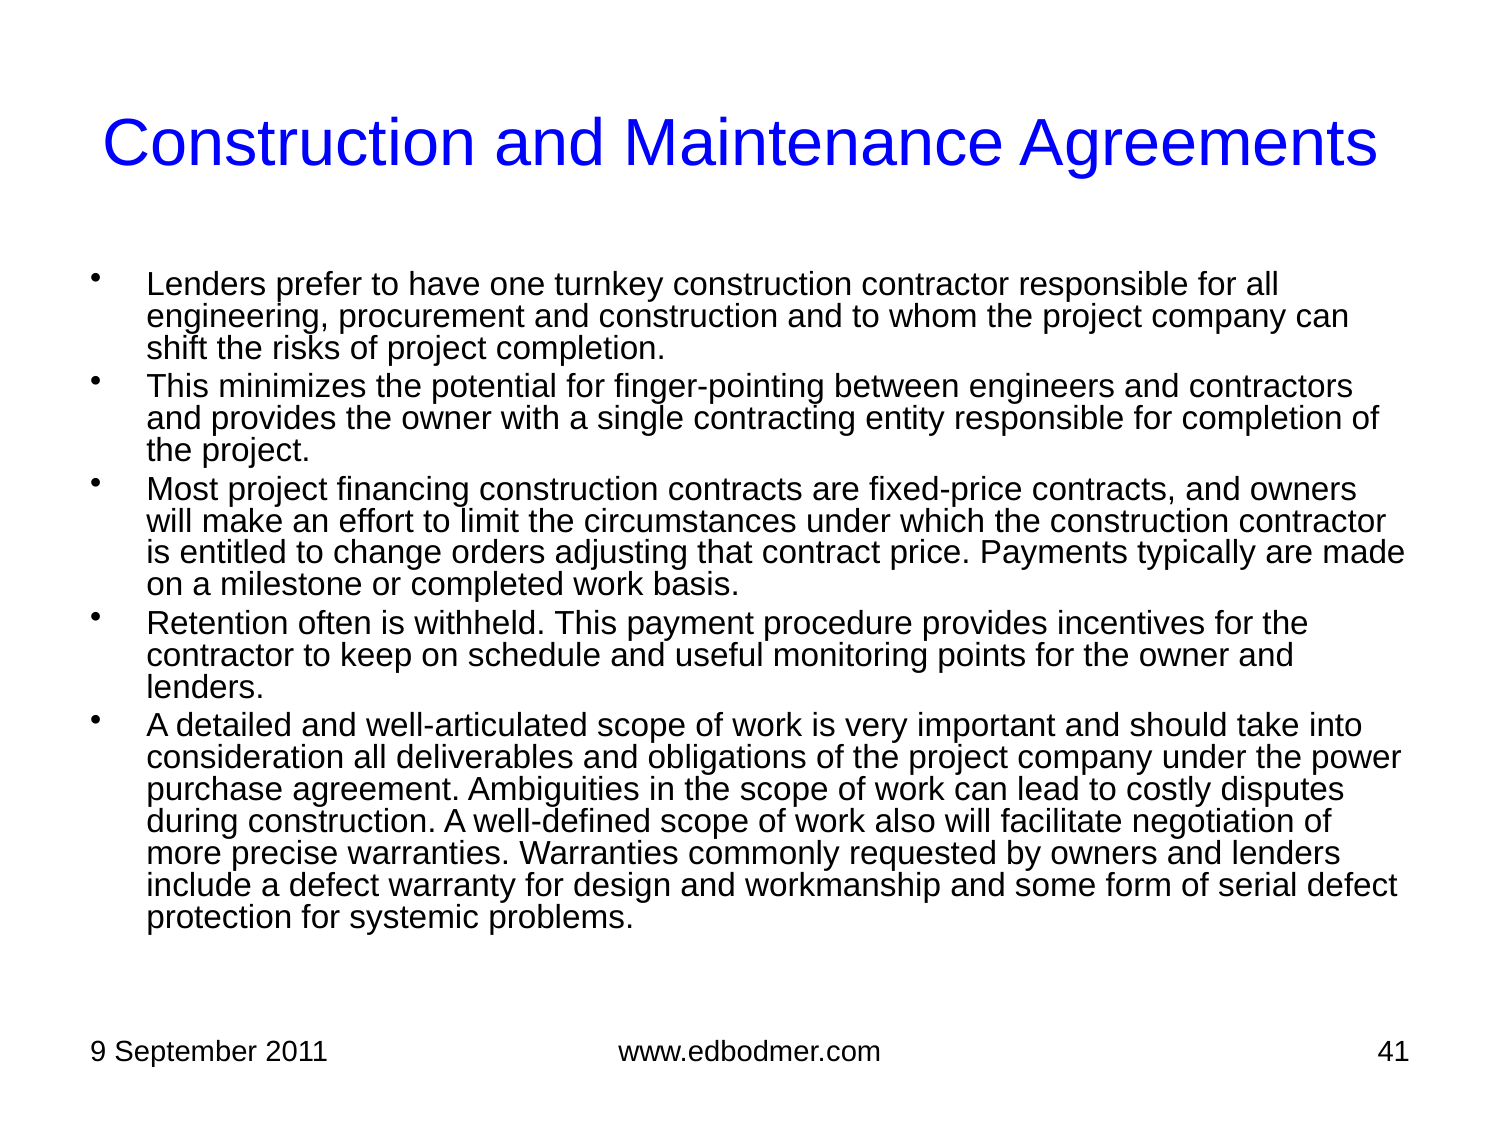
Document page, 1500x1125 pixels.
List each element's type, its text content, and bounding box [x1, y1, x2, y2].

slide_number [74, 1024, 426, 1103]
slide_number 41 [1074, 1024, 1426, 1103]
footer www.edbodmer.com [512, 1024, 988, 1103]
list Lenders prefer to have one turnkey construction contractor responsible for all engineering, procurement and construction and to whom the project company can shift the risks of project completion. This minimizes the potential for finger-pointing between engineers and contractors and provides the owner with a single contracting entity responsible for completion of the project. Most project financing construction contracts are fixed-price contracts, and owners will make an effort to limit the circumstances under which the construction contractor is entitled to change orders adjusting that contract price. Payments typically are made on a milestone or completed work basis. Retention often is withheld. This payment procedure provides incentives for the contractor to keep on schedule and useful monitoring points for the owner and lenders. A detailed and well-articulated scope of work is very important and should take into consideration all deliverables and obligations of the project company under the power purchase agreement. Ambiguities in the scope of work can lead to costly disputes during construction. A well-defined scope of work also will facilitate negotiation of more precise warranties. Warranties commonly requested by owners and lenders include a defect warranty for design and workmanship and some form of serial defect protection for systemic problems. [74, 262, 1426, 1006]
title Construction and Maintenance Agreements [74, 44, 1426, 233]
